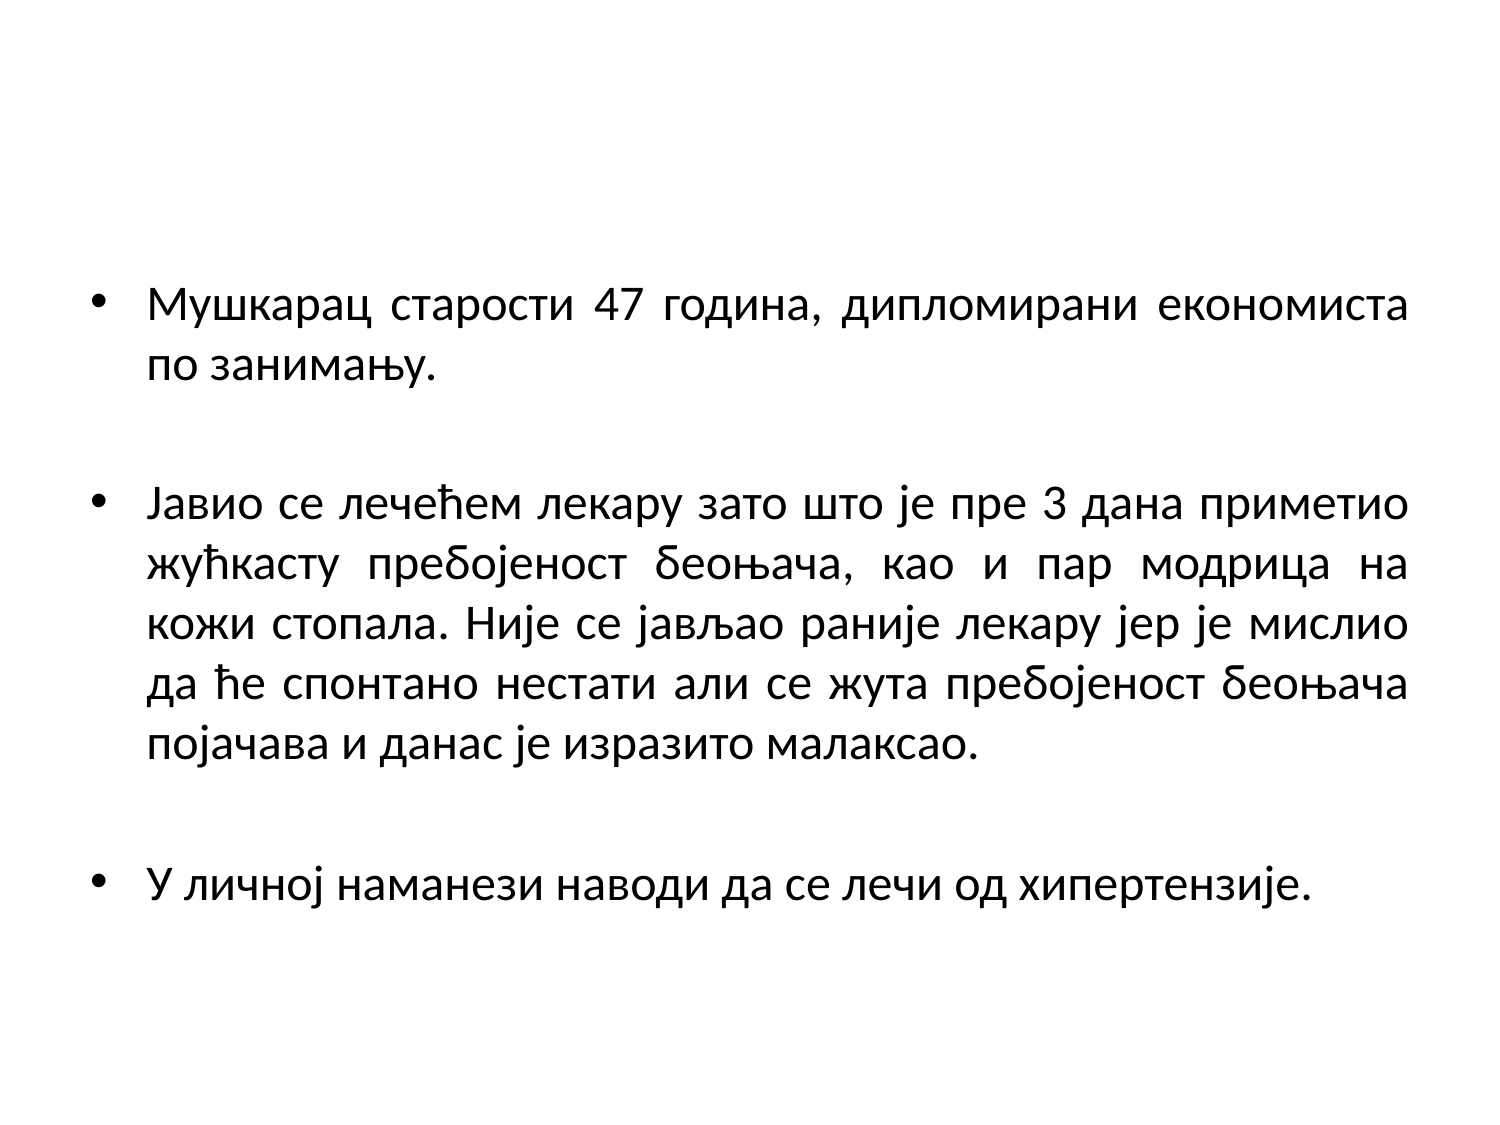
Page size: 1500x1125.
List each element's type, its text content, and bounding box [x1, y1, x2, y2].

list Мушкарац старости 47 година, дипломирани економиста по занимању. Јавио се лечећем лекару зато што је пре 3 дана приметио жућкасту пребојеност беоњача, као и пар модрица на кожи стопала. Није се јављао раније лекару јер је мислио да ће спонтано нестати али се жута пребојеност беоњача појачава и данас је изразито малаксао. У личној наманези наводи да се лечи од хипертензије. [75, 262, 1425, 1005]
